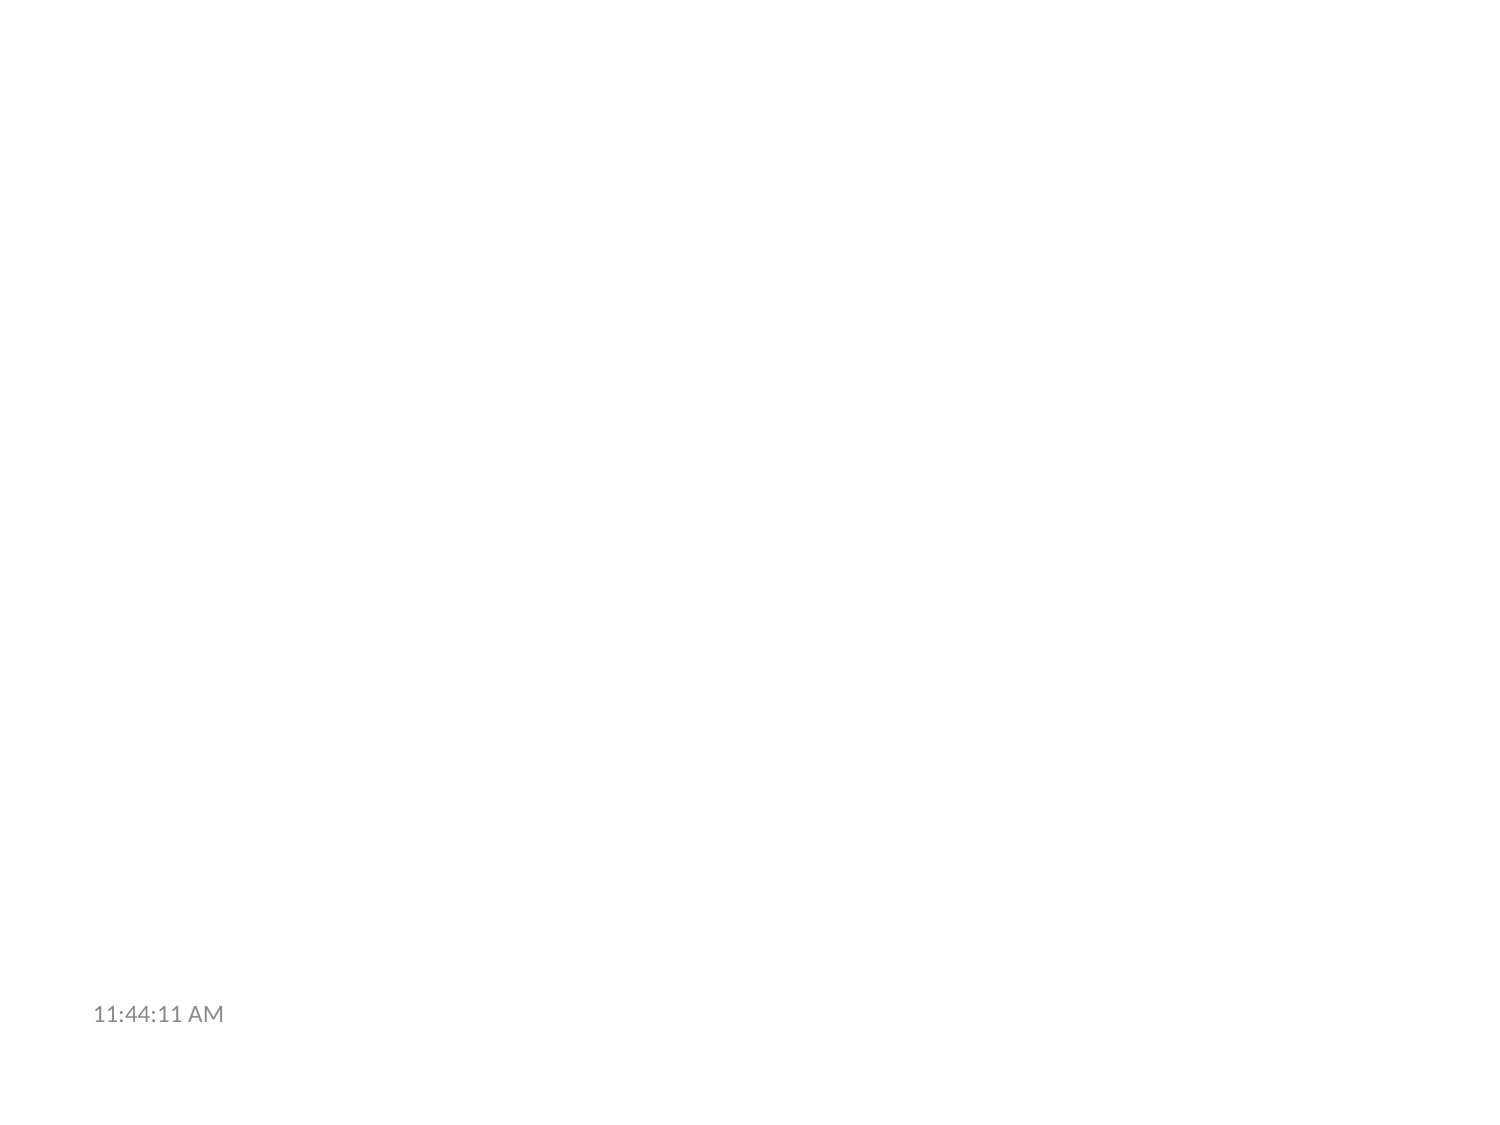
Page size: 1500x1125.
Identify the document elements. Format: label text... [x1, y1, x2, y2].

text_box 3:35:09 PM [77, 982, 428, 1043]
